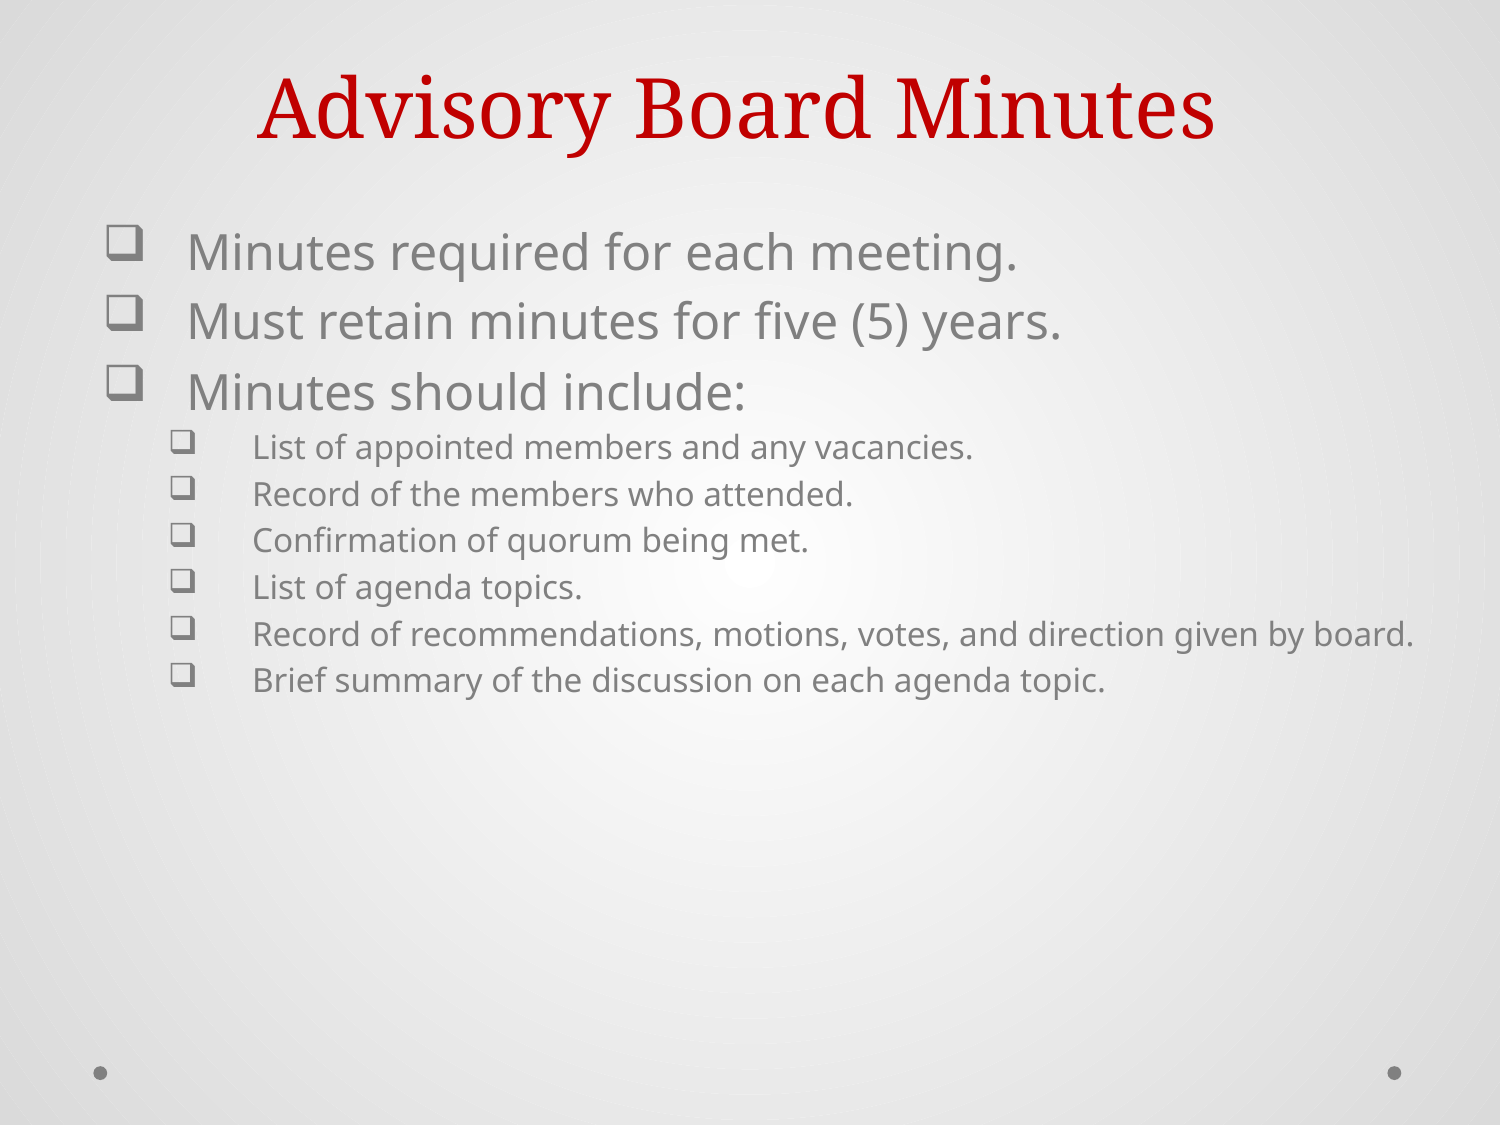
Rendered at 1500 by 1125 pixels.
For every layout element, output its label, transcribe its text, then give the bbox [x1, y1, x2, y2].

list Minutes required for each meeting. Must retain minutes for five (5) years. Minutes should include: List of appointed members and any vacancies. Record of the members who attended. Confirmation of quorum being met. List of agenda topics. Record of recommendations, motions, votes, and direction given by board. Brief summary of the discussion on each agenda topic. [87, 212, 1438, 955]
title Advisory Board Minutes [137, 50, 1338, 163]
